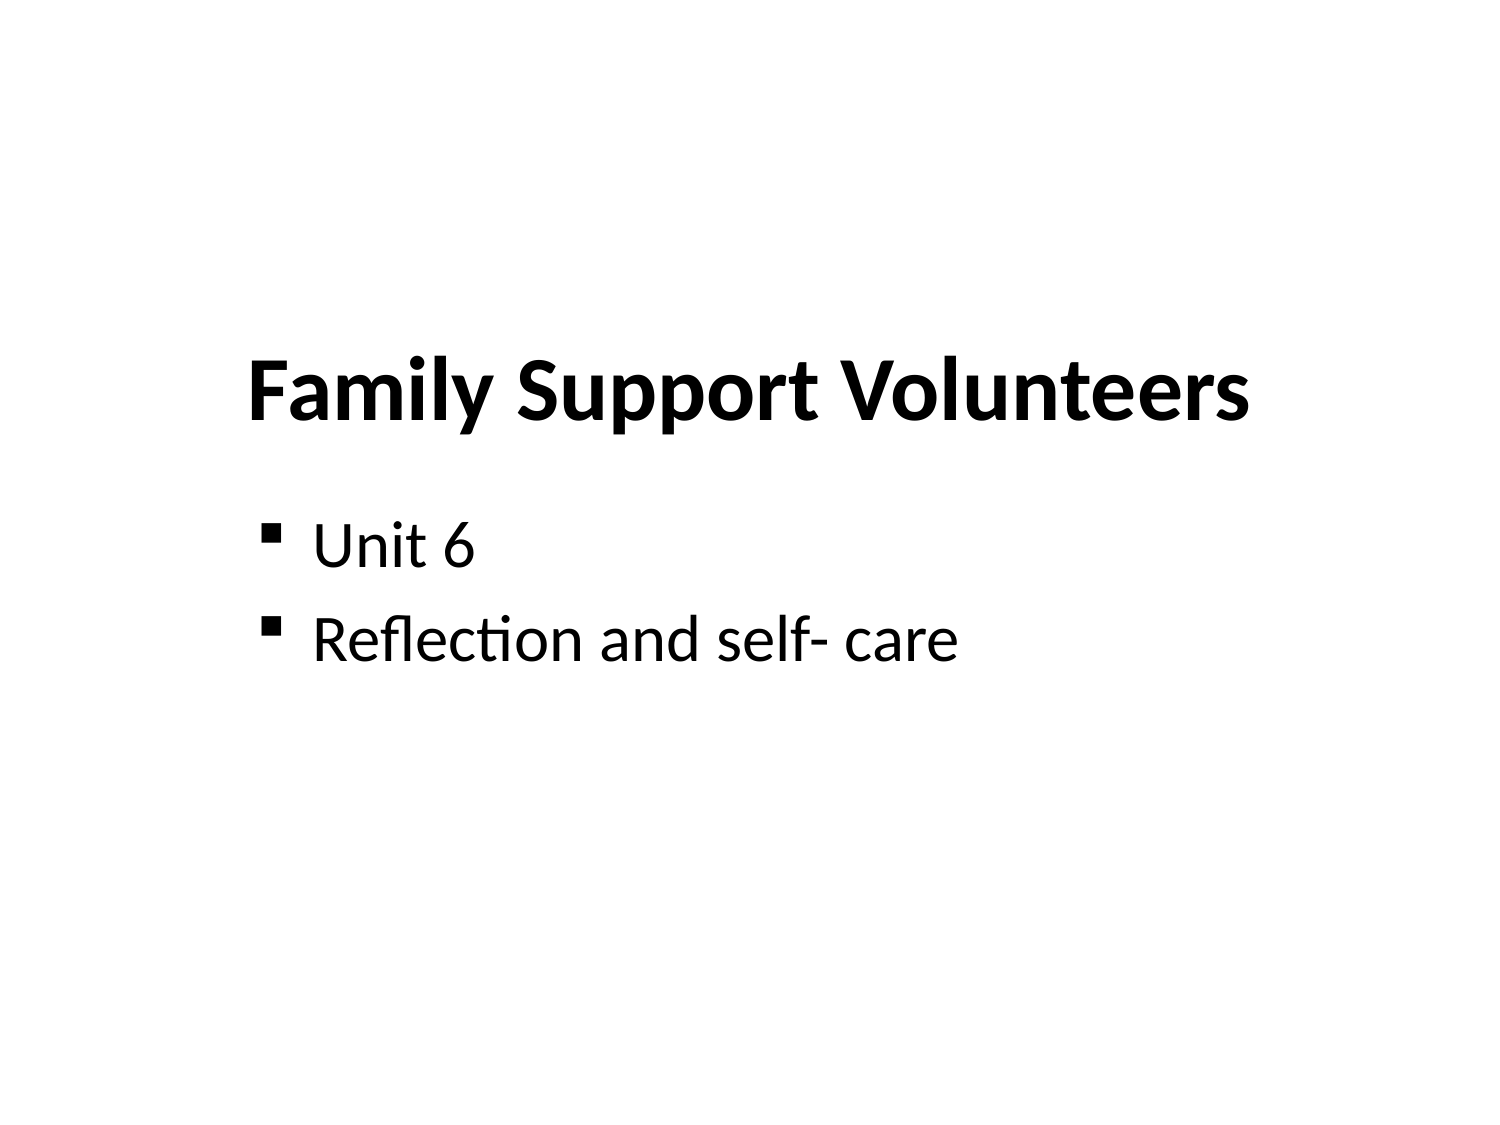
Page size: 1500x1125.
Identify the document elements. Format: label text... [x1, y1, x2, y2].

subtitle Unit 6 Reflection and self- care [241, 493, 1292, 782]
title Family Support Volunteers [112, 263, 1388, 505]
